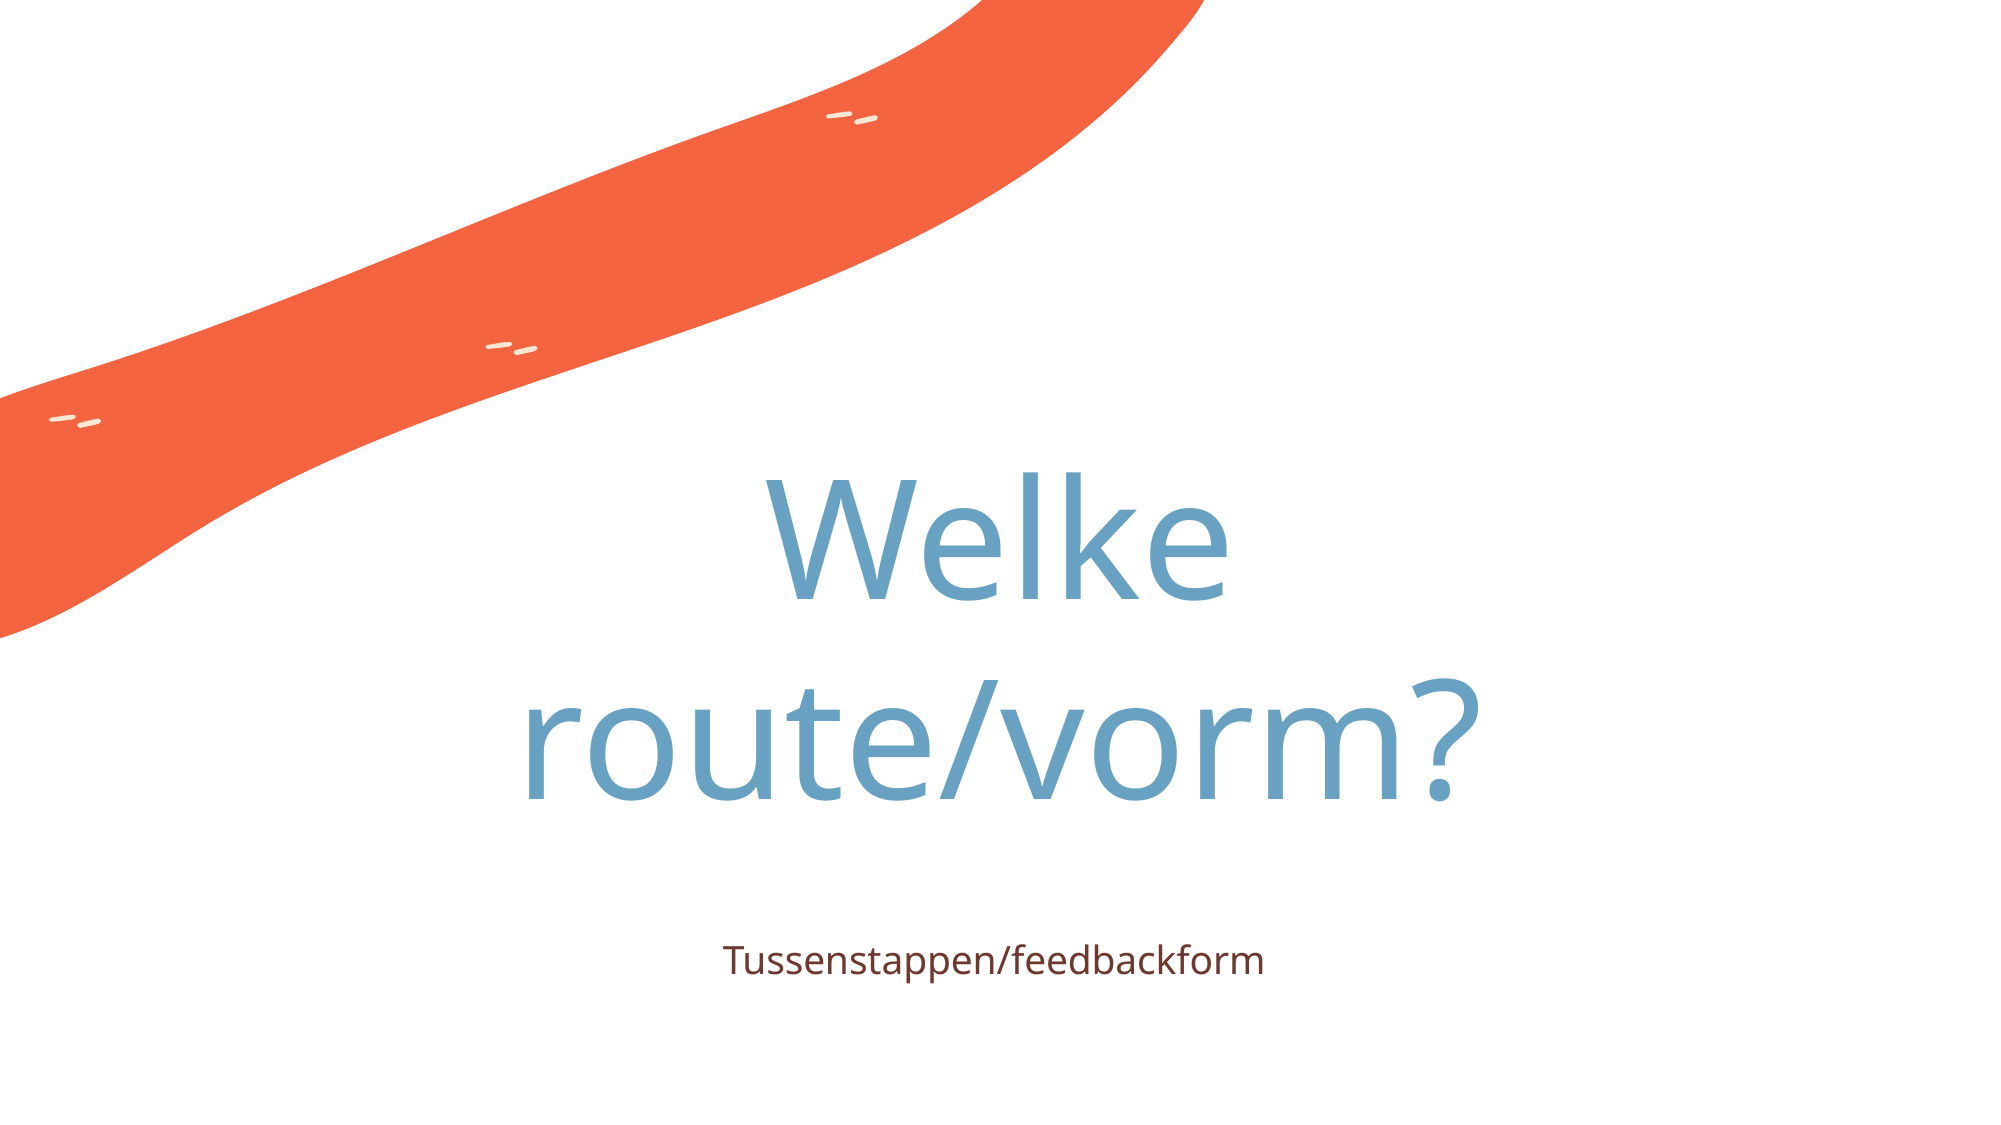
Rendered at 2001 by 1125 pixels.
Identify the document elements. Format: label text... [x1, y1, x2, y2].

subtitle Tussenstappen/feedbackform [624, 885, 1346, 1032]
title Welke route/vorm? [374, 621, 1626, 848]
